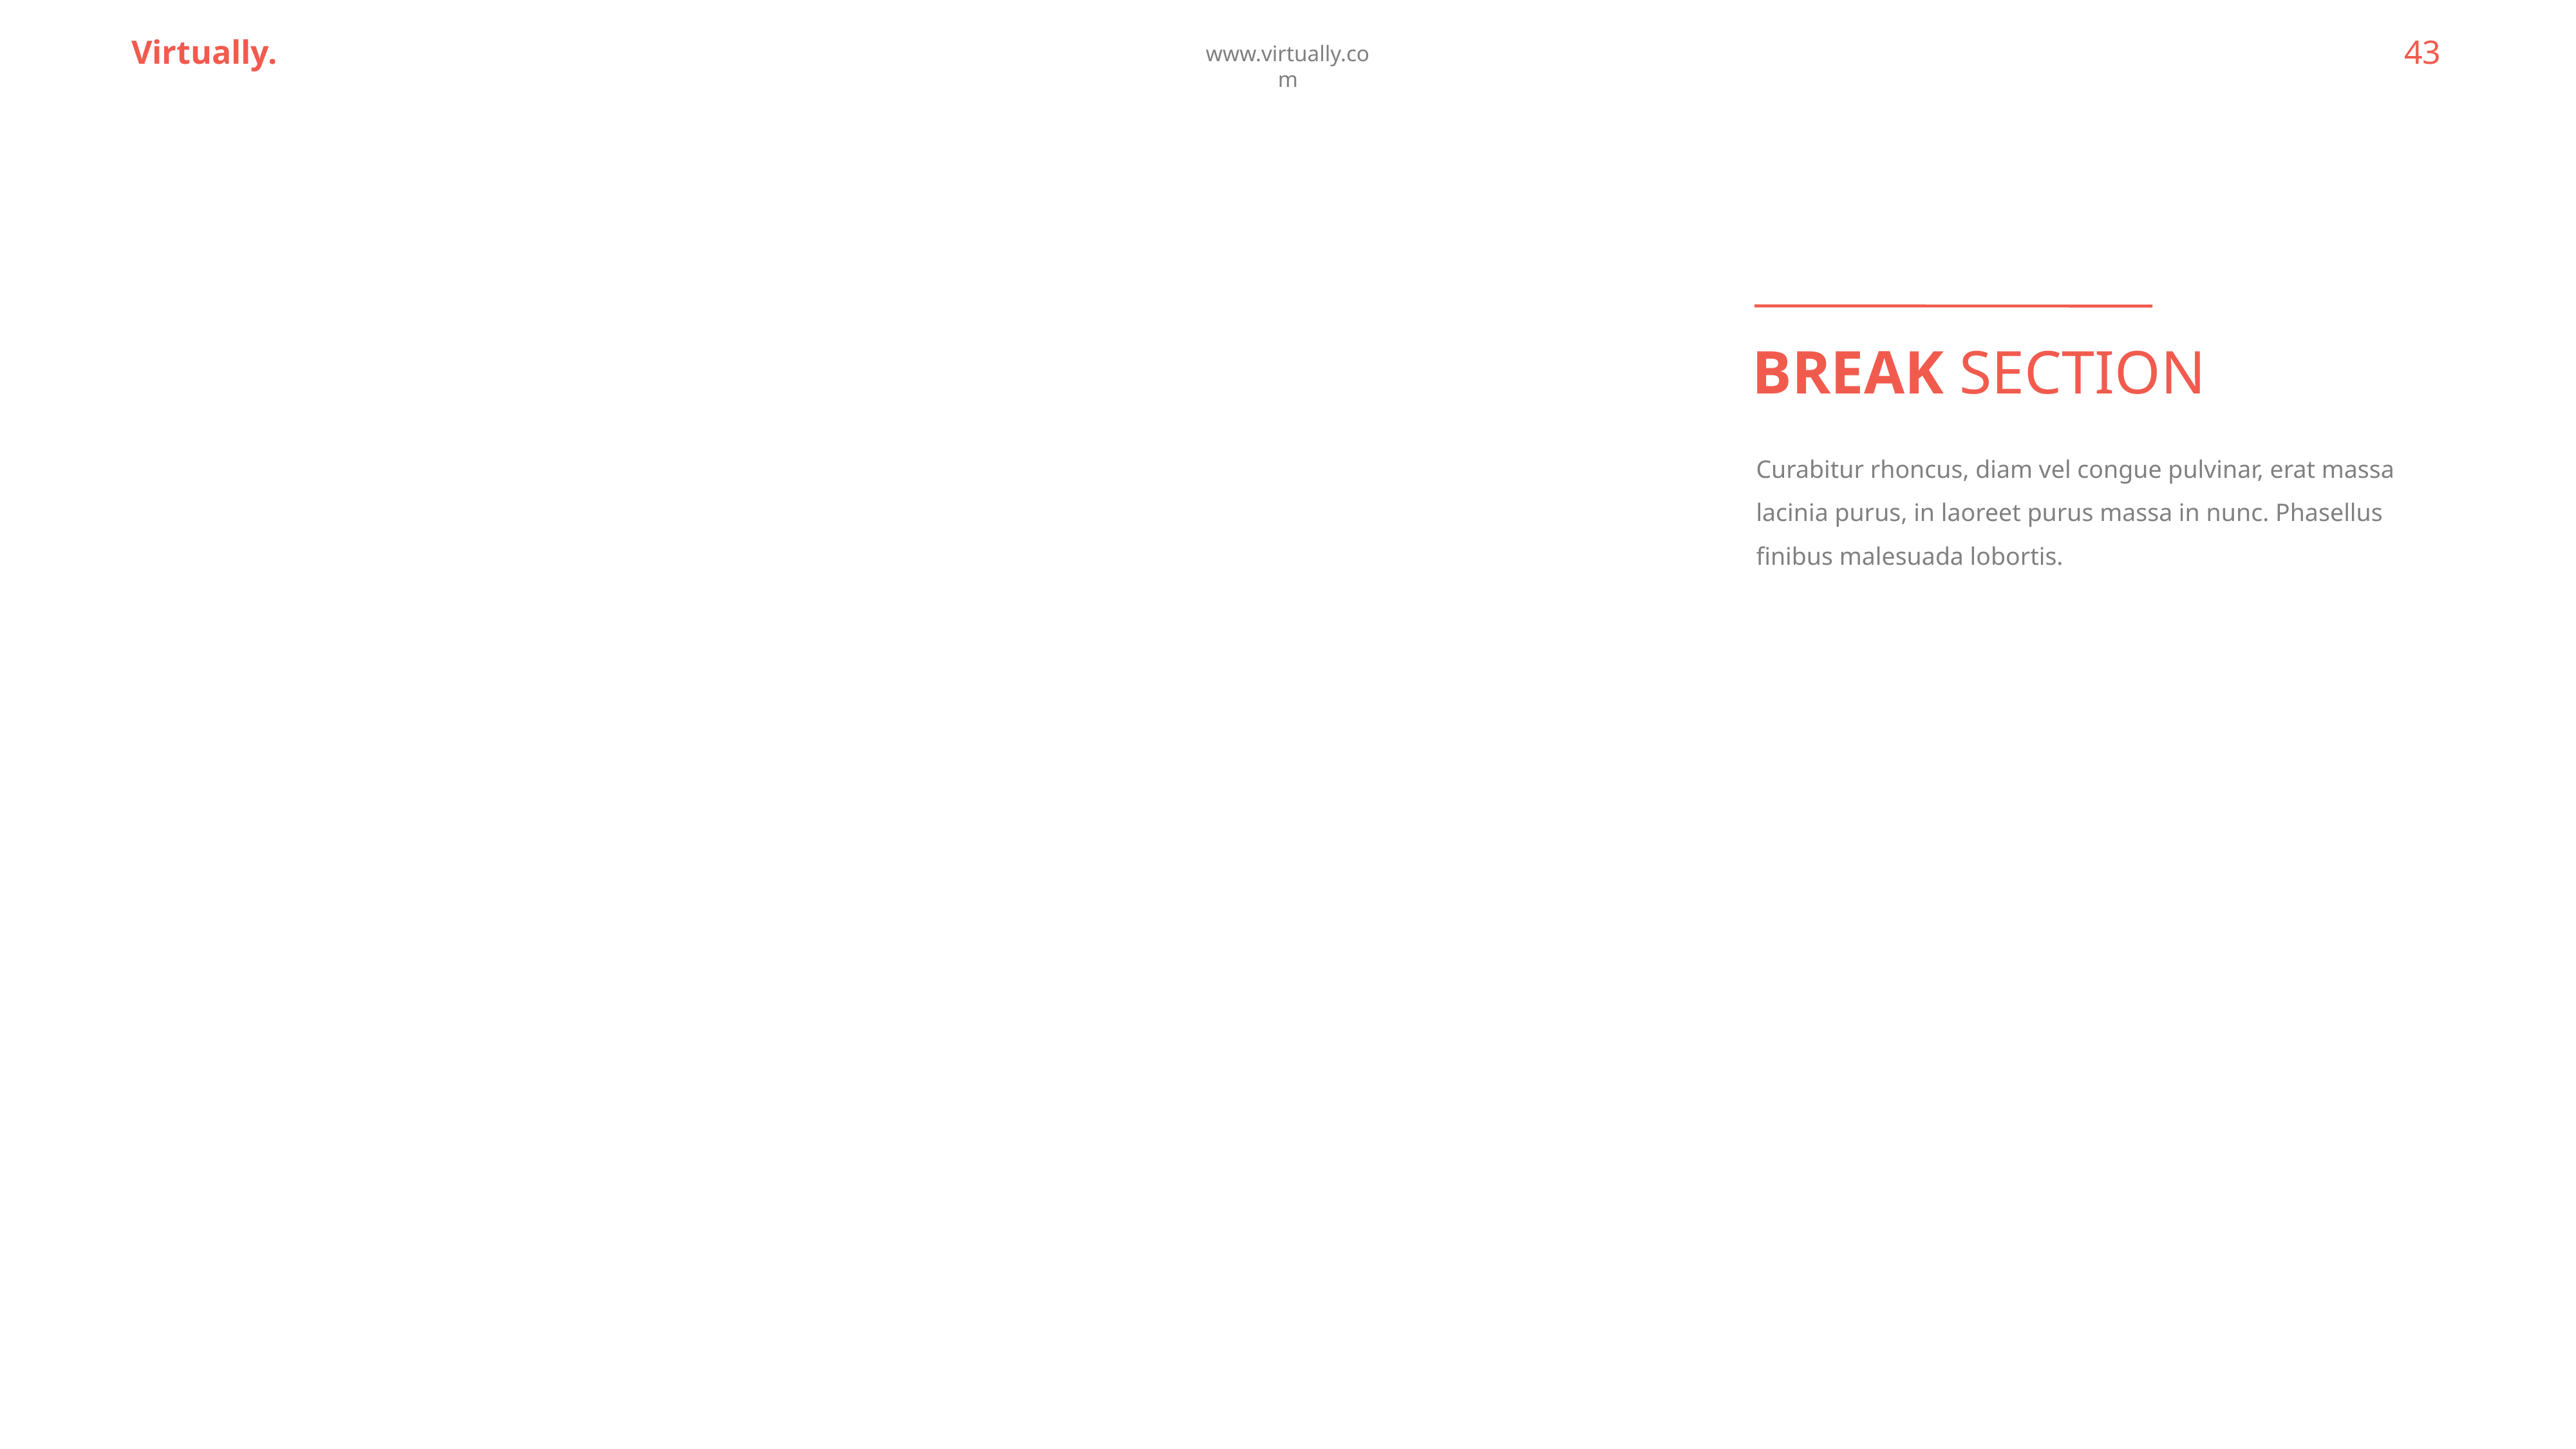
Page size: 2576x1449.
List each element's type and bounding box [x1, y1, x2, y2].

picture [0, 0, 2576, 1449]
text_box [1754, 305, 2205, 407]
